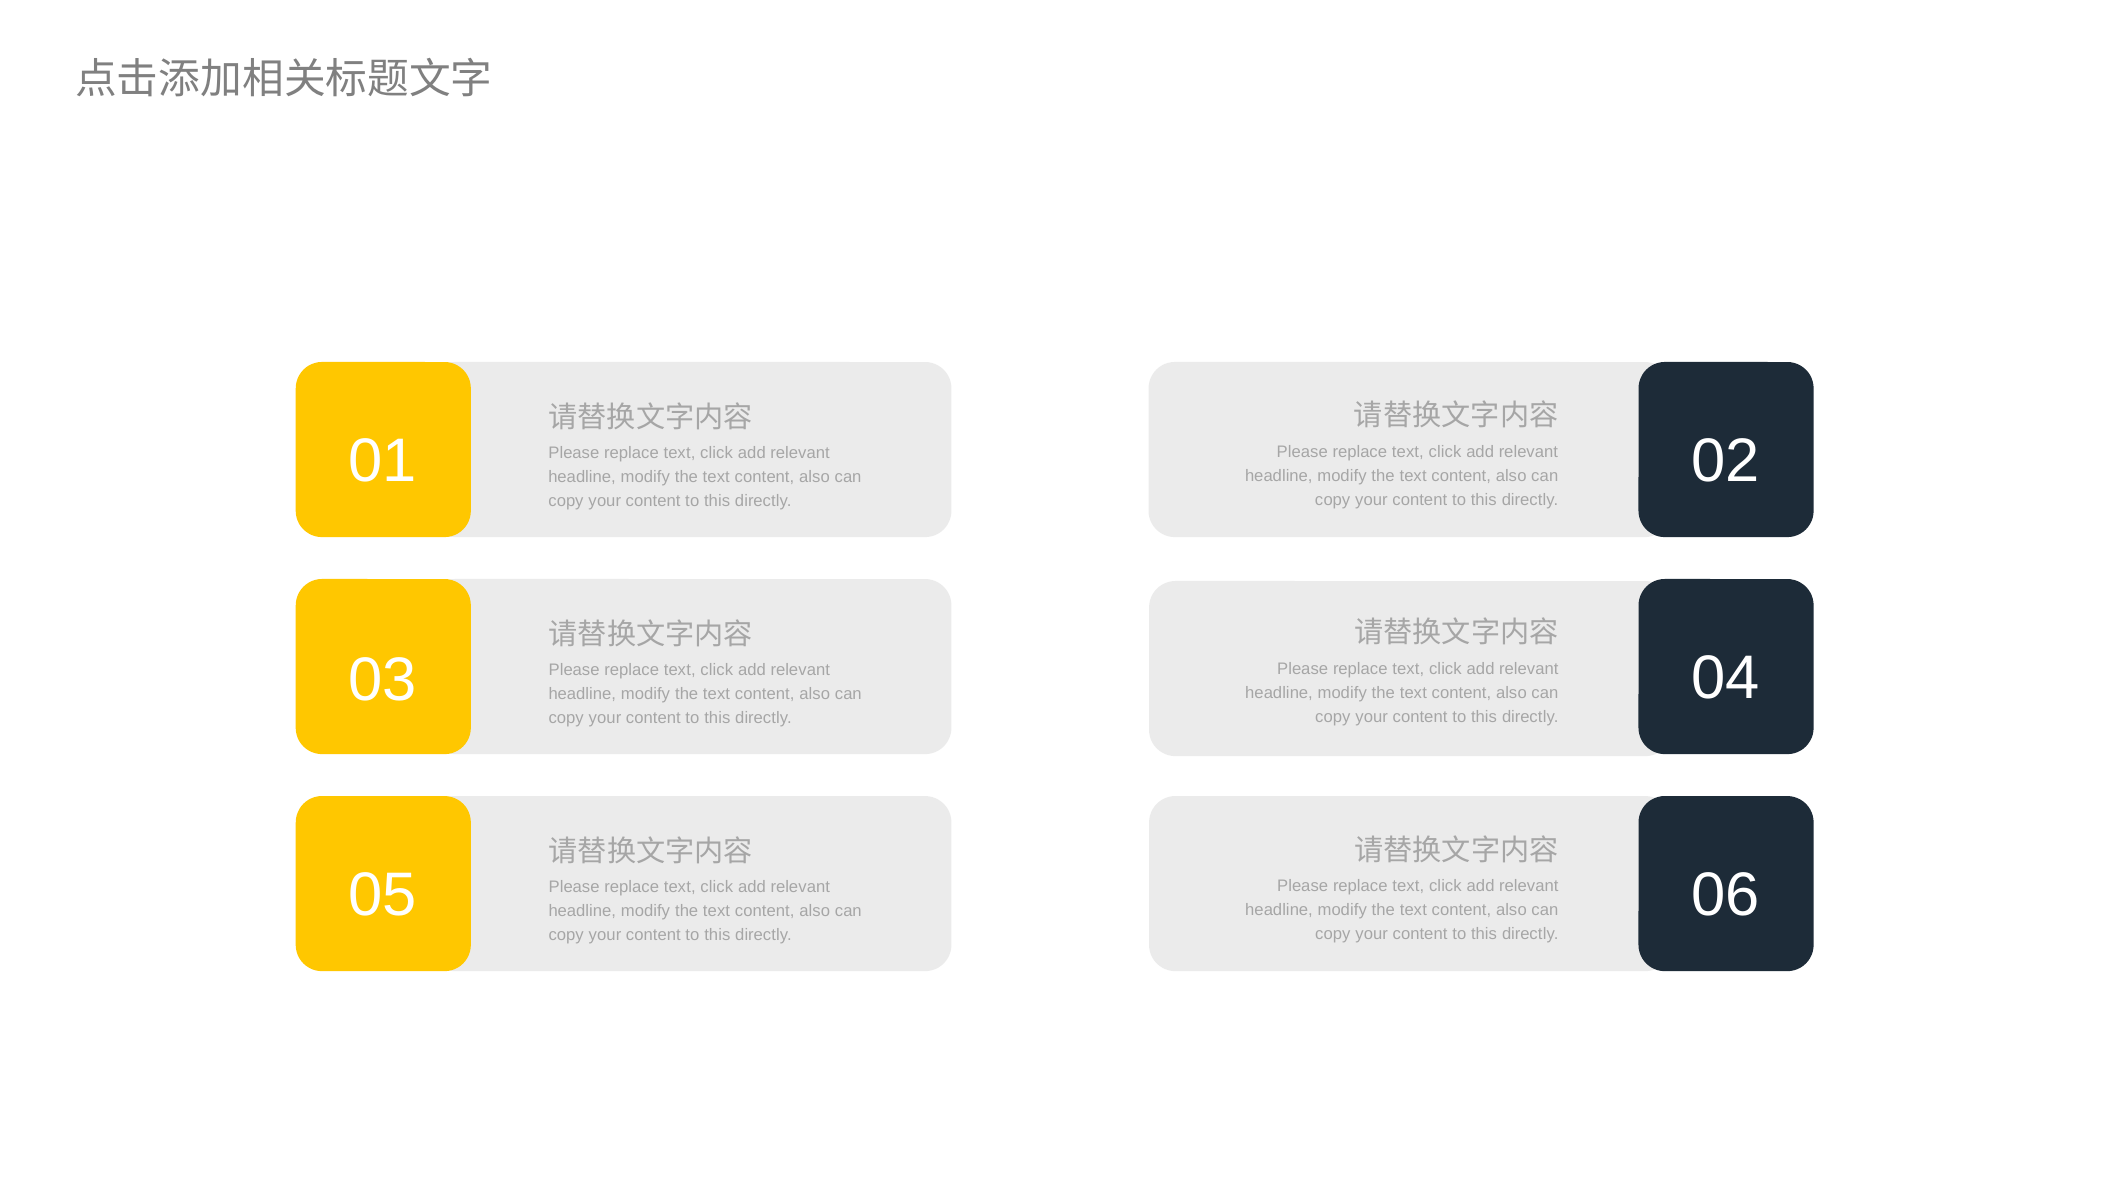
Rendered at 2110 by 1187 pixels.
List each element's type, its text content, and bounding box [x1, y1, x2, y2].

text_box 点击添加相关标题文字 [59, 44, 563, 107]
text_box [295, 361, 1814, 972]
